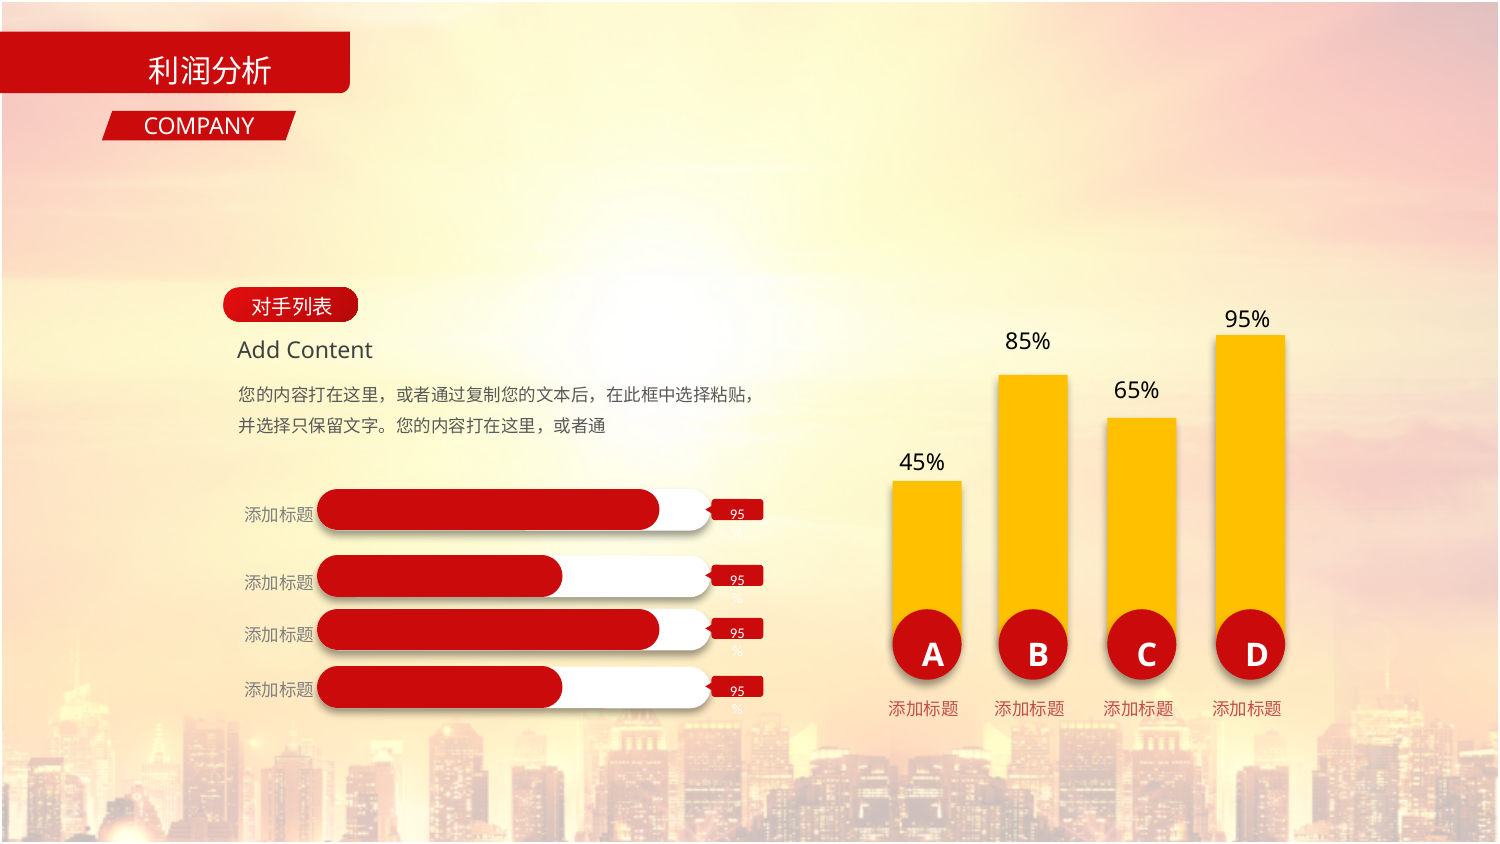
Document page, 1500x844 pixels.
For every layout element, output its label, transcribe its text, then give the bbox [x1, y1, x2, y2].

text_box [978, 608, 1081, 728]
text_box [1105, 416, 1178, 607]
text_box 45% [893, 445, 951, 479]
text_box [0, 31, 351, 97]
text_box [997, 373, 1070, 607]
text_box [228, 496, 764, 727]
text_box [1087, 608, 1190, 728]
text_box 85% [999, 323, 1057, 357]
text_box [872, 608, 975, 728]
text_box 95% [1219, 301, 1276, 333]
text_box 65% [1108, 372, 1165, 406]
text_box COMPANY [99, 108, 298, 143]
text_box [1214, 333, 1287, 607]
text_box [891, 479, 964, 607]
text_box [222, 286, 768, 445]
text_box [1195, 608, 1299, 728]
